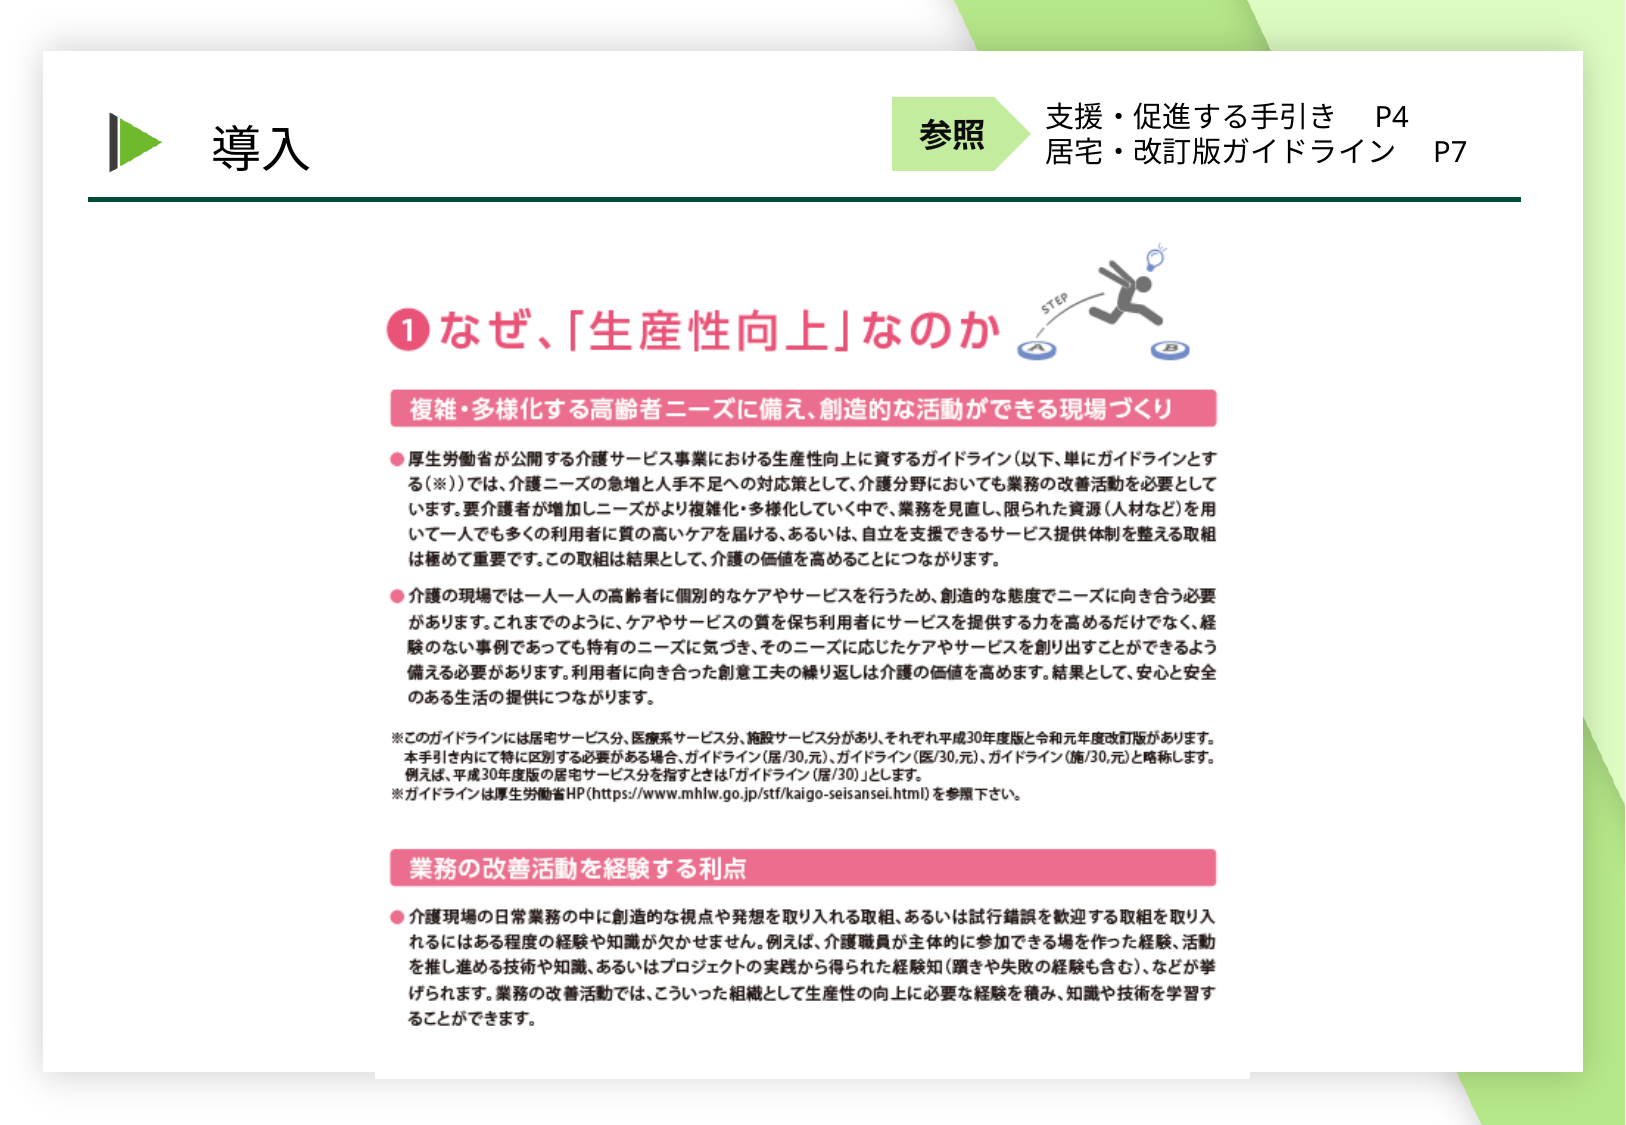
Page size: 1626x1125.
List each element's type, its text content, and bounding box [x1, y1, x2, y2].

picture [0, 0, 1625, 1125]
list 支援・促進する手引き P4 居宅・改訂版ガイドライン P7 [1031, 96, 1517, 171]
